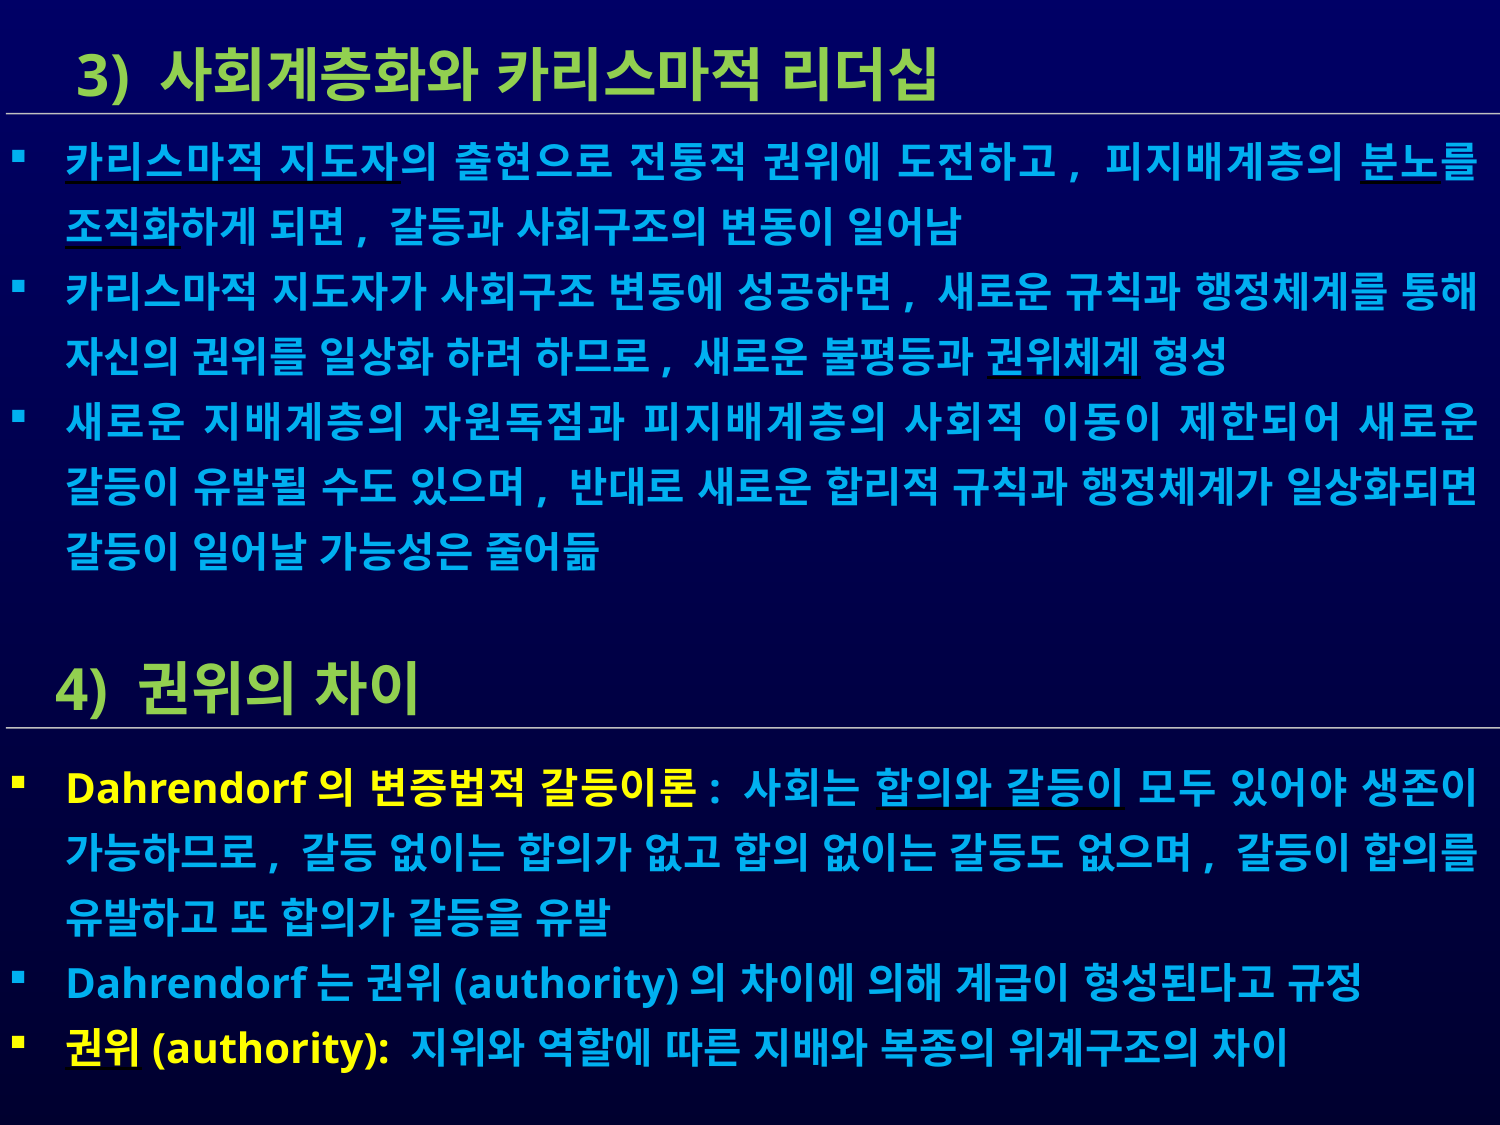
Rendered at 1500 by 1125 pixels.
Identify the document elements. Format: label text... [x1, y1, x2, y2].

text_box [0, 30, 1500, 580]
text_box Dahrendorf의 변증법적 갈등이론: 사회는 합의와 갈등이 모두 있어야 생존이 가능하므로, 갈등 없이는 합의가 없고 합의 없이는 갈등도 없으며, 갈등이 합의를 유발하고 또 합의가 갈등을 유발 Dahrendorf는 권위(authority)의 차이에 의해 계급이 형성된다고 규정 권위(authority): 지위와 역할에 따른 지배와 복종의 위계구조의 차이 [0, 739, 1494, 1080]
text_box 4) 권위의 차이 [10, 645, 437, 727]
